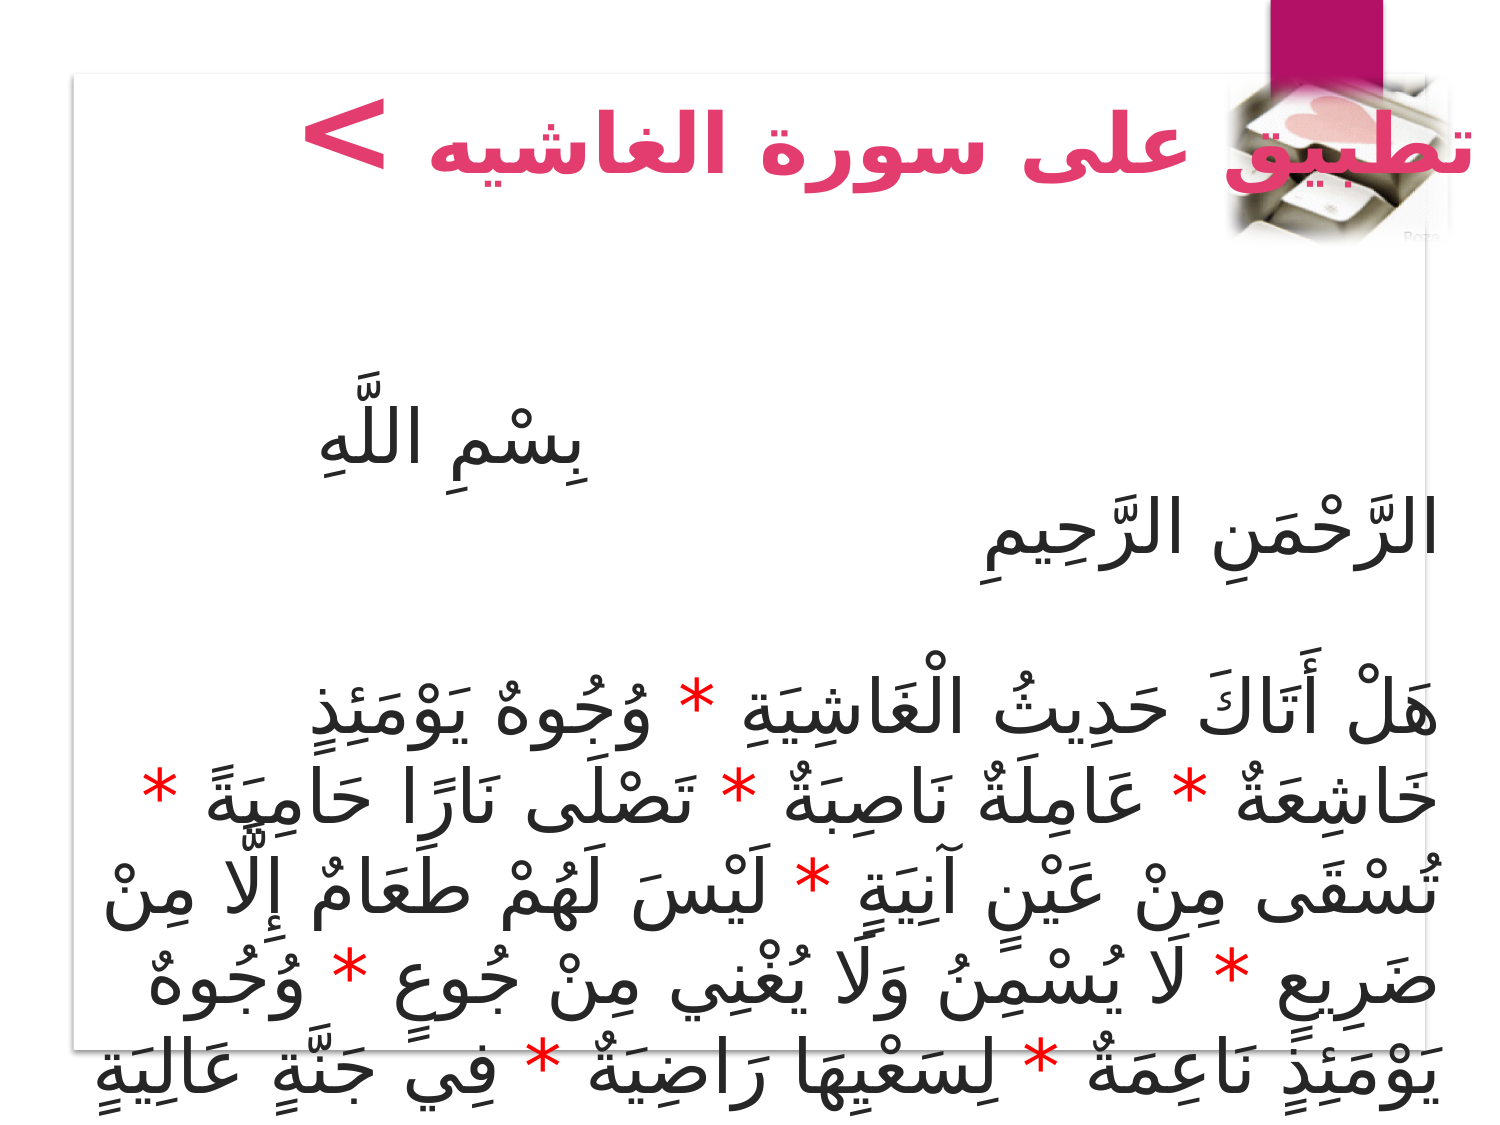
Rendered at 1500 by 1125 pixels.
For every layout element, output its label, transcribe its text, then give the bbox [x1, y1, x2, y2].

text_box < تطبيق على سورة الغاشيه > [277, 29, 1500, 217]
picture [1222, 72, 1458, 249]
text_box بِسْمِ اللَّهِ الرَّحْمَنِ الرَّحِيمِ هَلْ أَتَاكَ حَدِيثُ الْغَاشِيَةِ * وُجُوهٌ يَوْمَئِذٍ خَاشِعَةٌ * عَامِلَةٌ نَاصِبَةٌ * تَصْلَى نَارًا حَامِيَةً * تُسْقَى مِنْ عَيْنٍ آنِيَةٍ * لَيْسَ لَهُمْ طَعَامٌ إِلَّا مِنْ ضَرِيعٍ * لَا يُسْمِنُ وَلَا يُغْنِي مِنْ جُوعٍ * وُجُوهٌ يَوْمَئِذٍ نَاعِمَةٌ * لِسَعْيِهَا رَاضِيَةٌ * فِي جَنَّةٍ عَالِيَةٍ * [64, 290, 1457, 1125]
